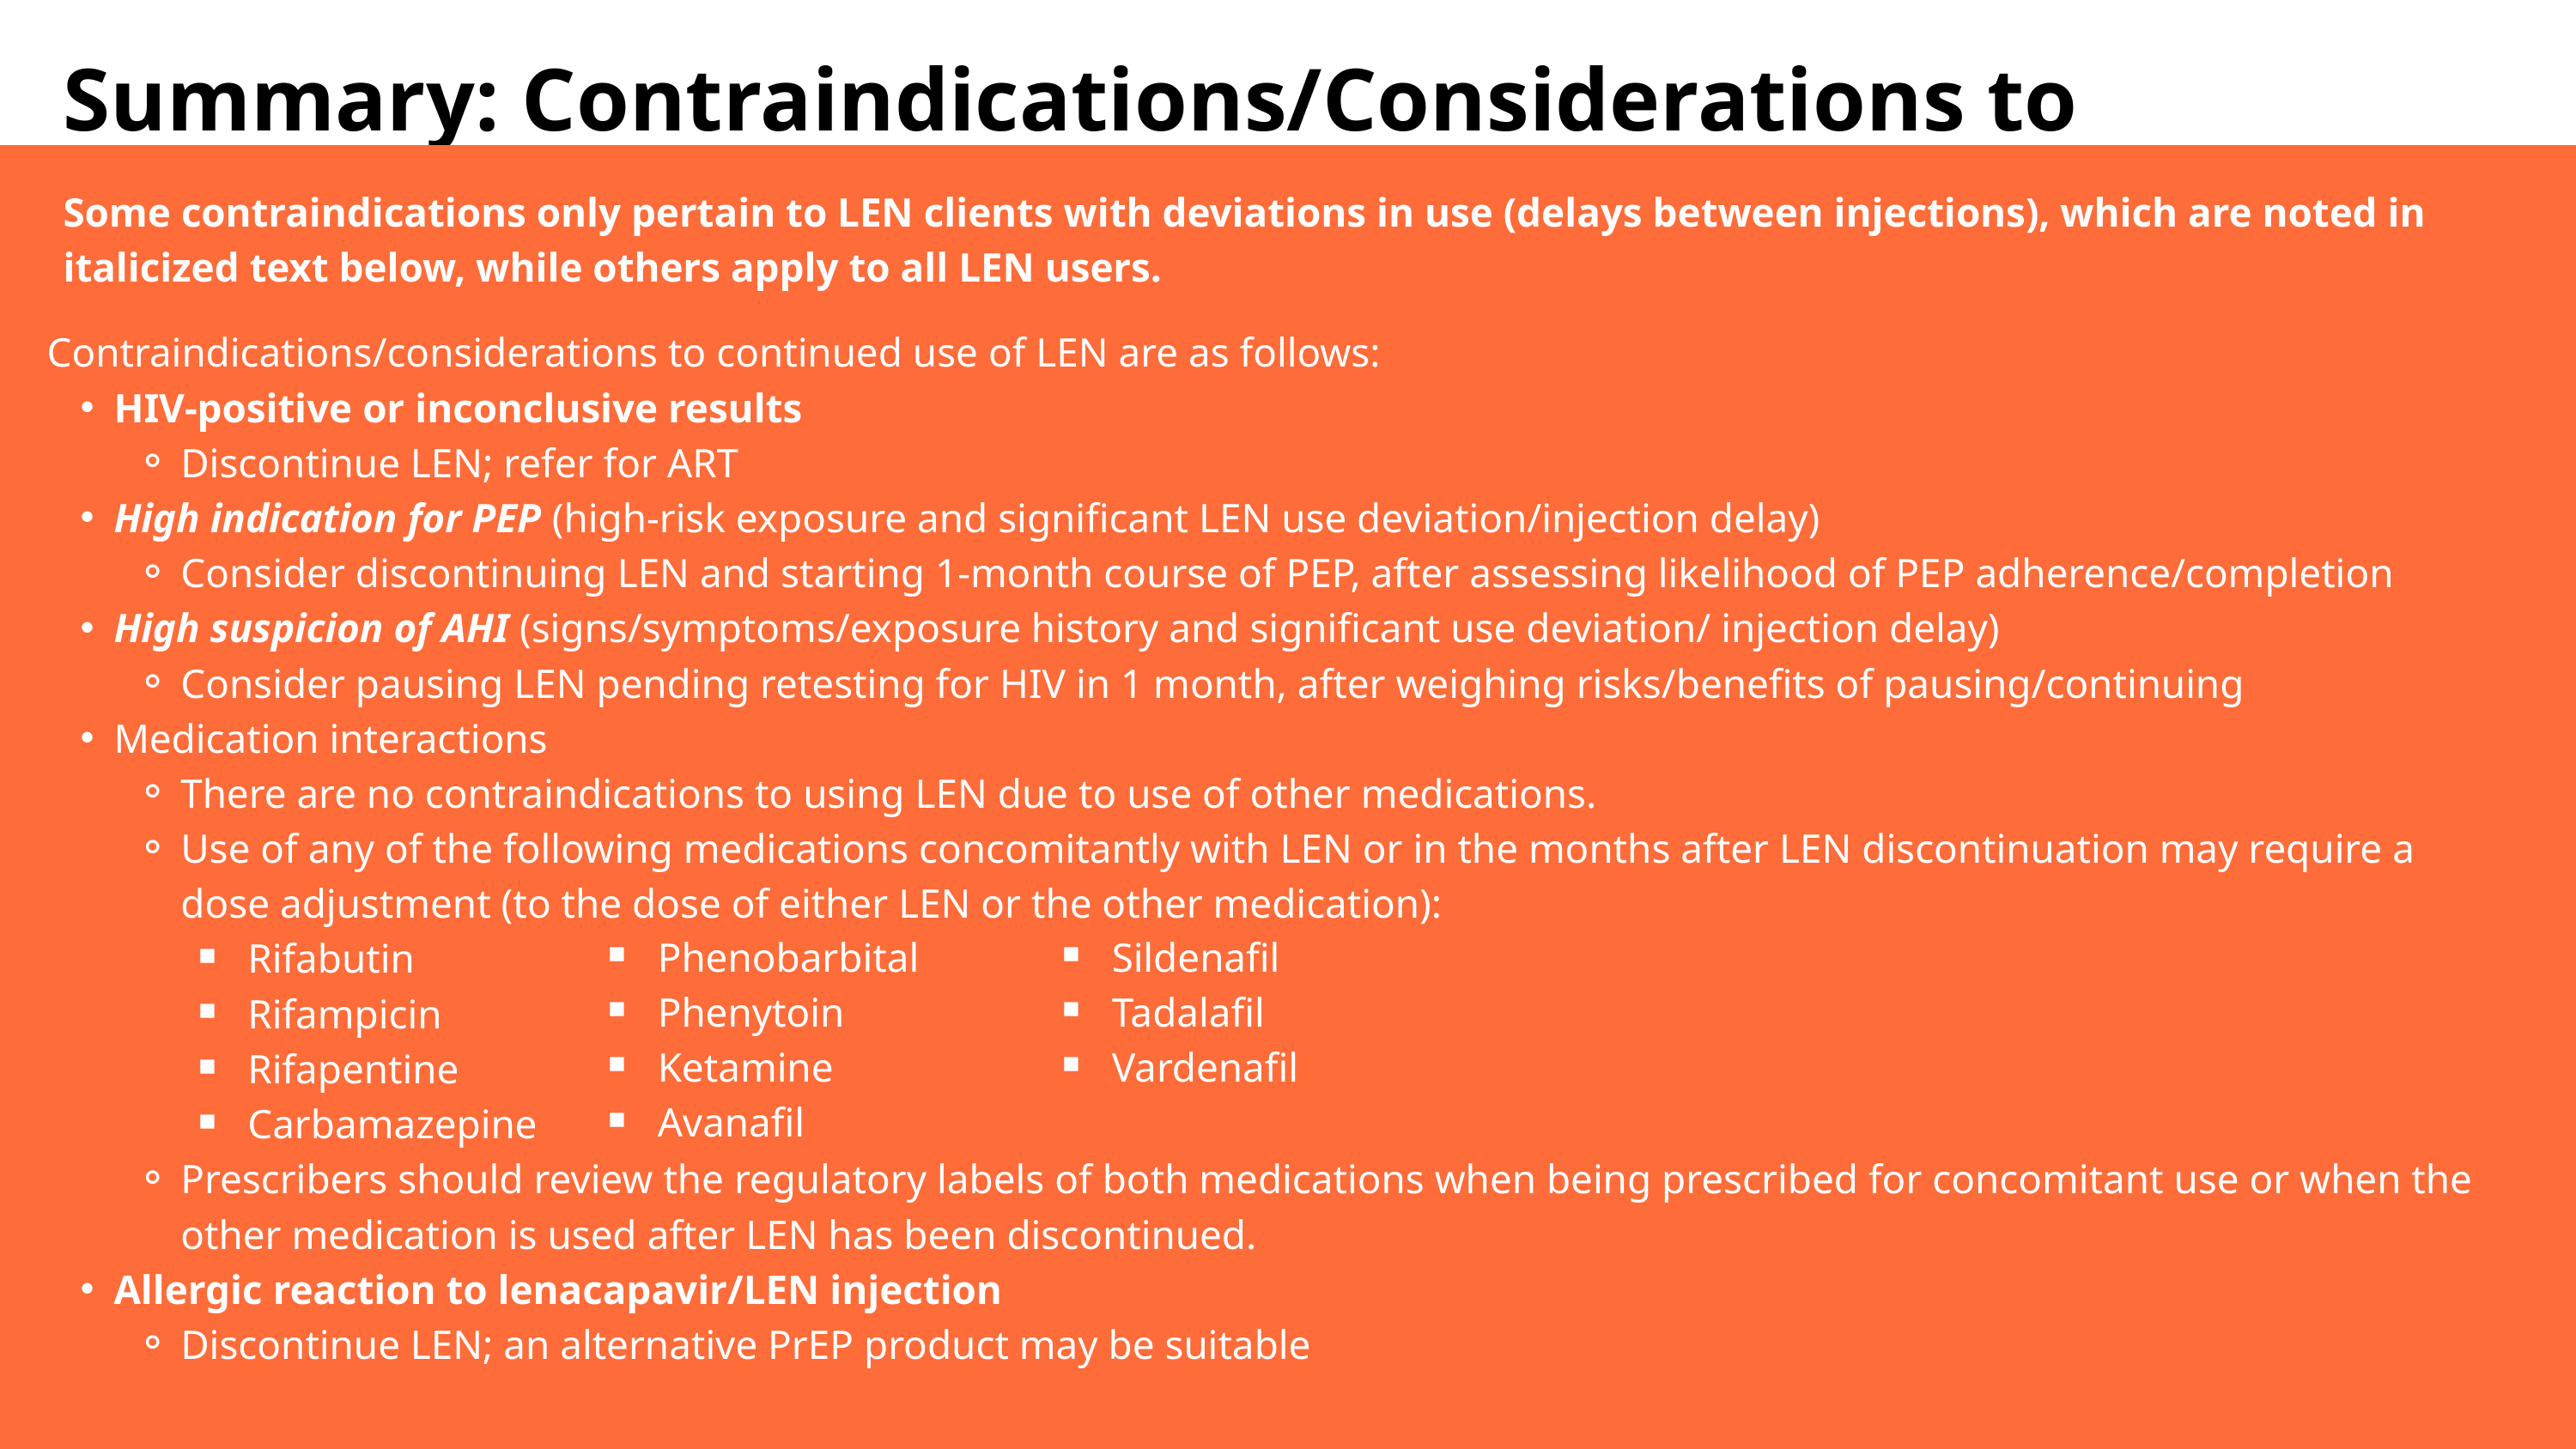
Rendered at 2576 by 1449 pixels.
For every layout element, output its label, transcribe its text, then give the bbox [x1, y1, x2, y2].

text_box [0, 144, 2576, 1449]
text_box Summary: Contraindications/Considerations to LEN use [63, 27, 2246, 142]
